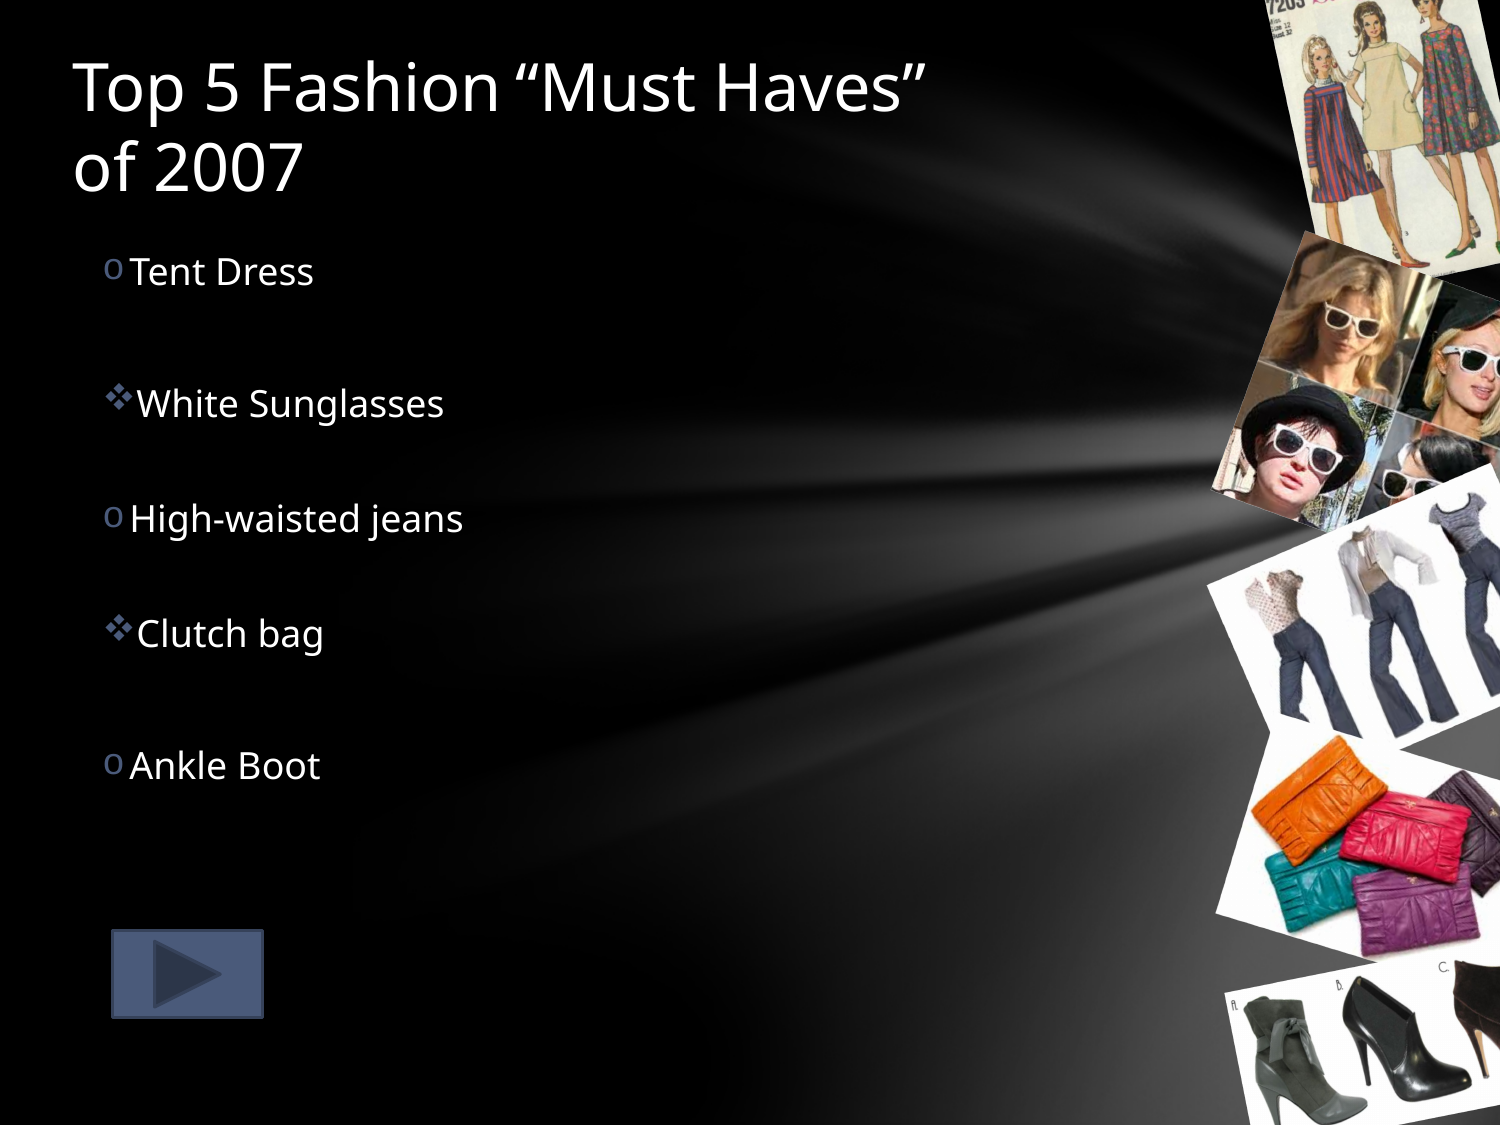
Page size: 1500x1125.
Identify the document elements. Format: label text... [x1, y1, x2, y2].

list Tent Dress White Sunglasses High-waisted jeans Clutch bag Ankle Boot [57, 239, 1287, 1015]
text_box [111, 929, 264, 1019]
title Top 5 Fashion “Must Haves” of 2007 [57, 37, 1287, 213]
picture [1208, 0, 1500, 1125]
